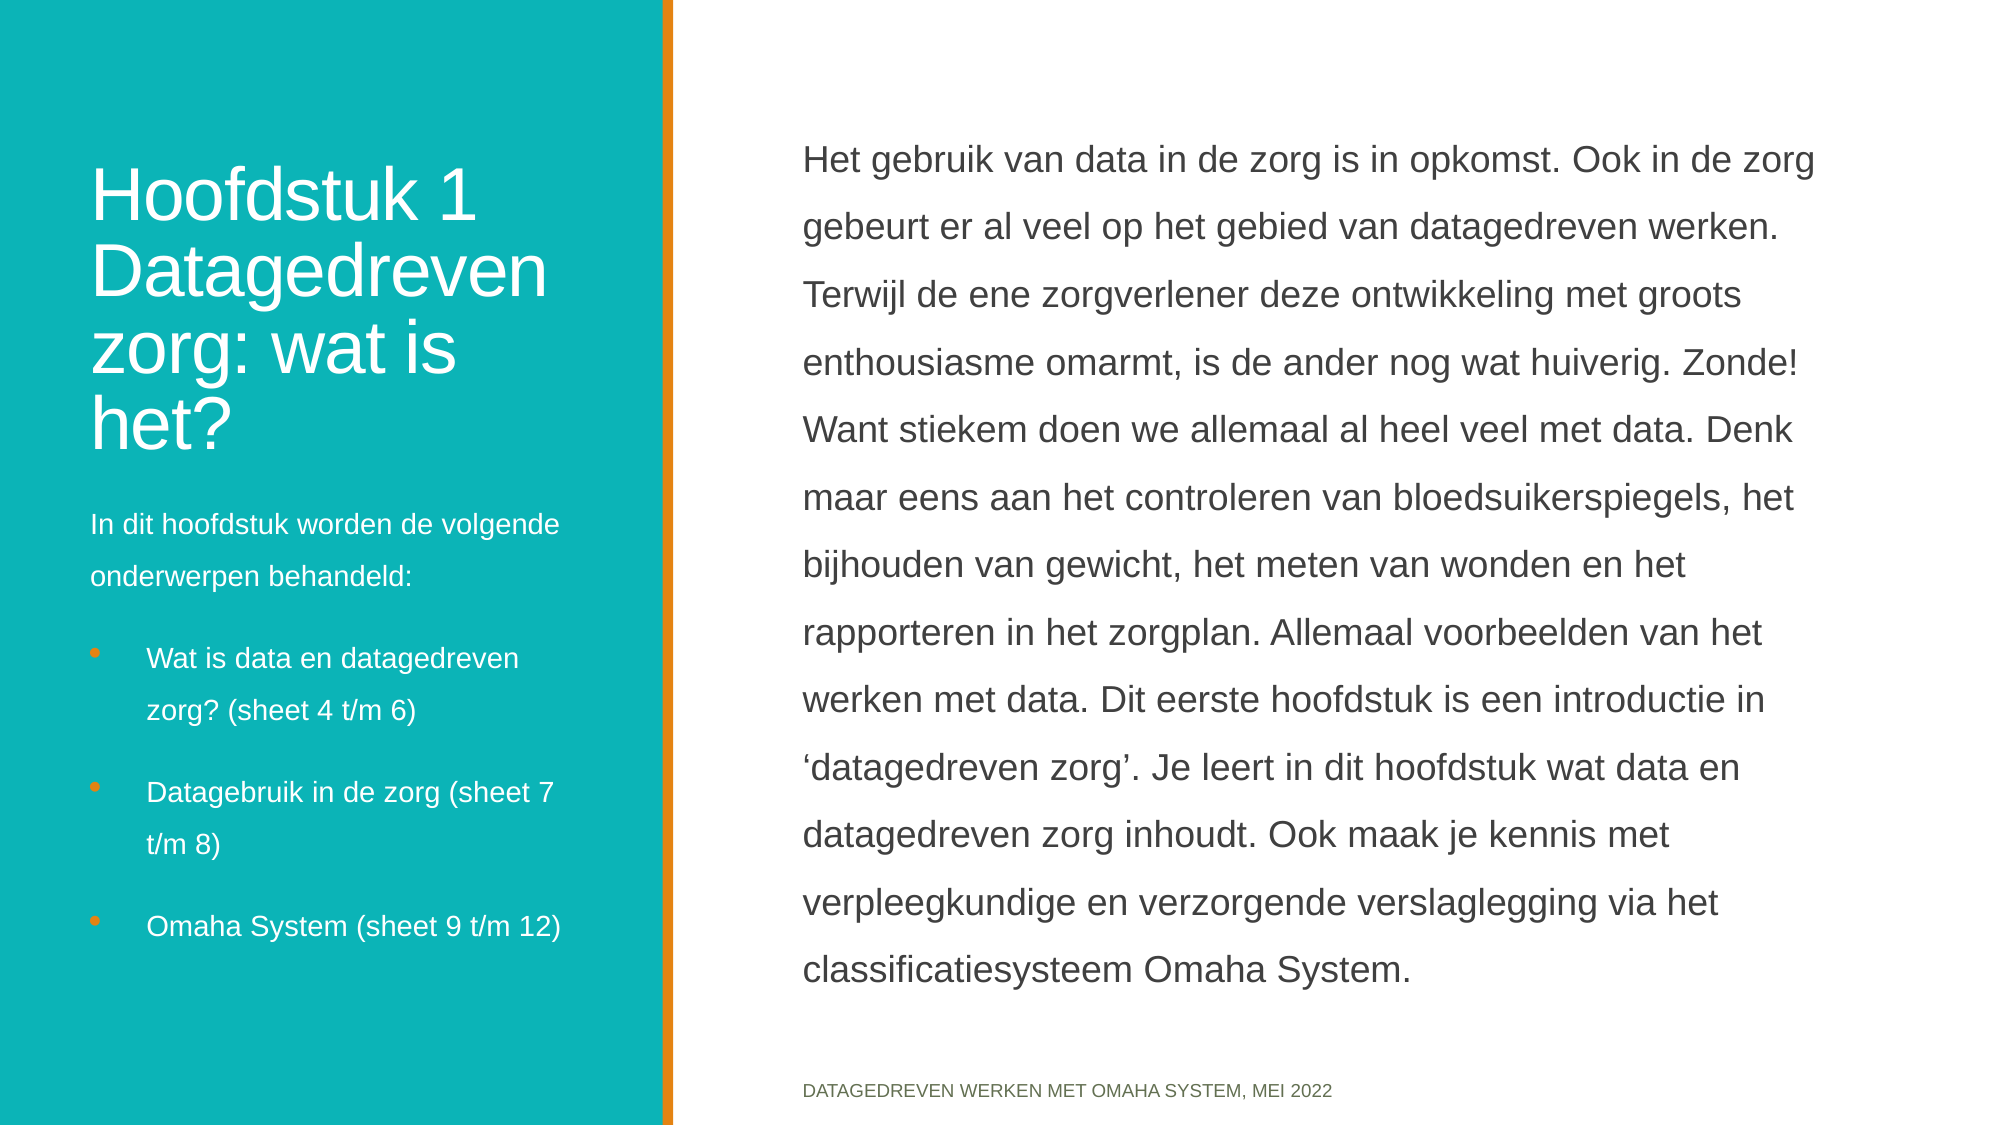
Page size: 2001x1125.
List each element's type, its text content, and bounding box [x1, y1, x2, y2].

title Hoofdstuk 1 Datagedreven zorg: wat is het? [75, 97, 600, 473]
footer Datagedreven werken met Omaha System, mei 2022 [787, 1059, 1550, 1120]
list In dit hoofdstuk worden de volgende onderwerpen behandeld: Wat is data en datagedreven zorg? (sheet 4 t/m 6) Datagebruik in de zorg (sheet 7 t/m 8) Omaha System (sheet 9 t/m 12) [75, 479, 600, 1035]
list Het gebruik van data in de zorg is in opkomst. Ook in de zorg gebeurt er al veel op het gebied van datagedreven werken. Terwijl de ene zorgverlener deze ontwikkeling met groots enthousiasme omarmt, is de ander nog wat huiverig. Zonde! Want stiekem doen we allemaal al heel veel met data. Denk maar eens aan het controleren van bloedsuikerspiegels, het bijhouden van gewicht, het meten van wonden en het rapporteren in het zorgplan. Allemaal voorbeelden van het werken met data. Dit eerste hoofdstuk is een introductie in ‘datagedreven zorg’. Je leert in dit hoofdstuk wat data en datagedreven zorg inhoudt. Ook maak je kennis met verpleegkundige en verzorgende verslaglegging via het classificatiesysteem Omaha System. [787, 120, 1853, 983]
